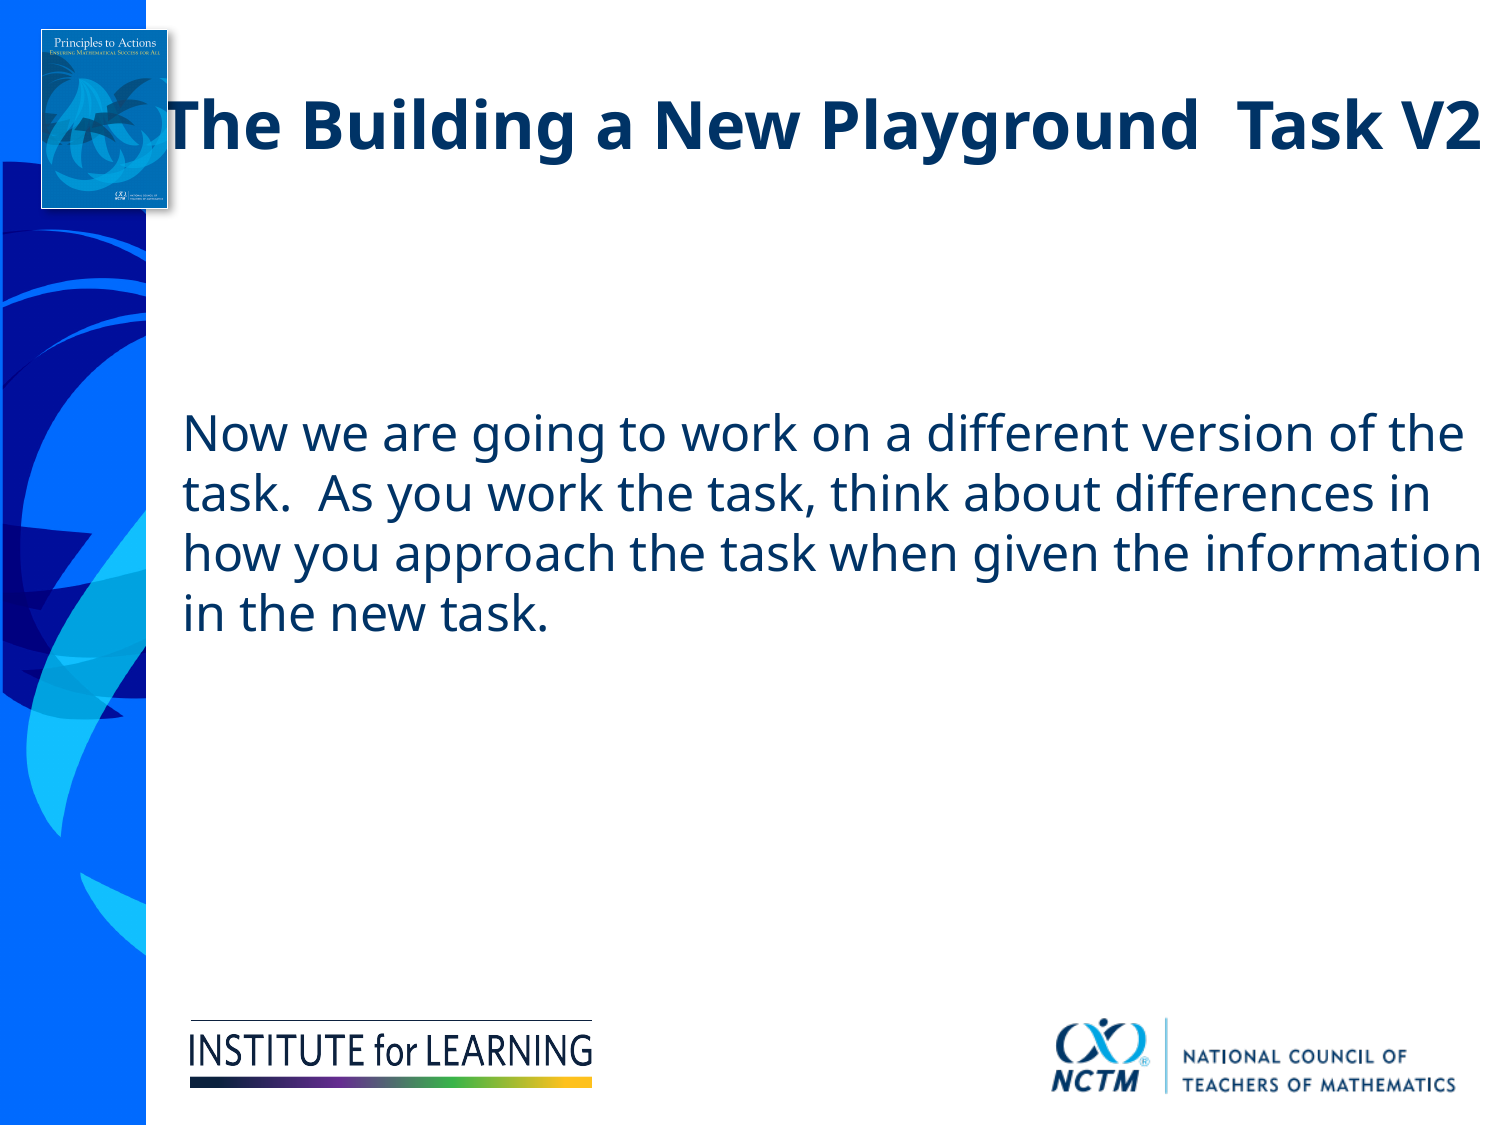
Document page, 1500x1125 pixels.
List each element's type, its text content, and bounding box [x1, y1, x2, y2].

text_box The Building a New Playground Task V2 [172, 28, 1500, 217]
picture [0, 0, 168, 1125]
picture [190, 1020, 592, 1088]
picture [1034, 997, 1474, 1112]
text_box Now we are going to work on a different version of the task. As you work the task, think about differences in how you approach the task when given the information in the new task. [167, 394, 1500, 779]
